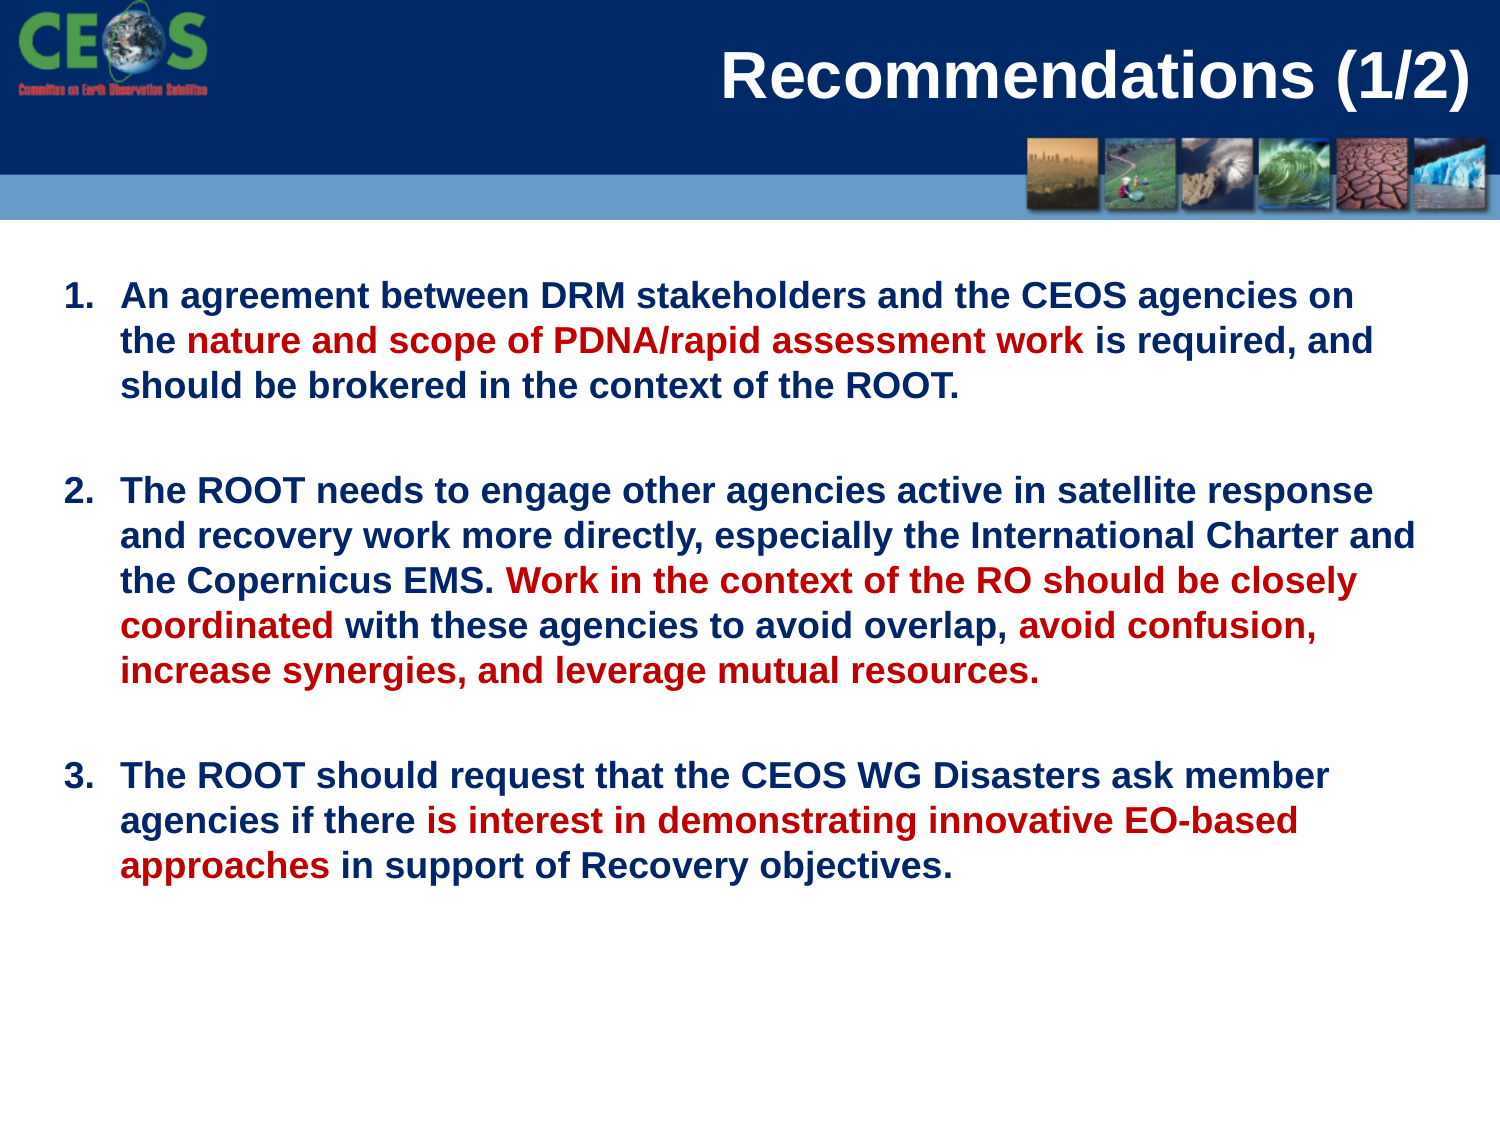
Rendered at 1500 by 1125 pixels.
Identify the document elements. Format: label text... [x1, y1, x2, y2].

list An agreement between DRM stakeholders and the CEOS agencies on the nature and scope of PDNA/rapid assessment work is required, and should be brokered in the context of the ROOT. The ROOT needs to engage other agencies active in satellite response and recovery work more directly, especially the International Charter and the Copernicus EMS. Work in the context of the RO should be closely coordinated with these agencies to avoid overlap, avoid confusion, increase synergies, and leverage mutual resources. The ROOT should request that the CEOS WG Disasters ask member agencies if there is interest in demonstrating innovative EO-based approaches in support of Recovery objectives. [48, 263, 1435, 1063]
picture [0, 0, 1500, 220]
title Recommendations (1/2) [350, 30, 1488, 114]
